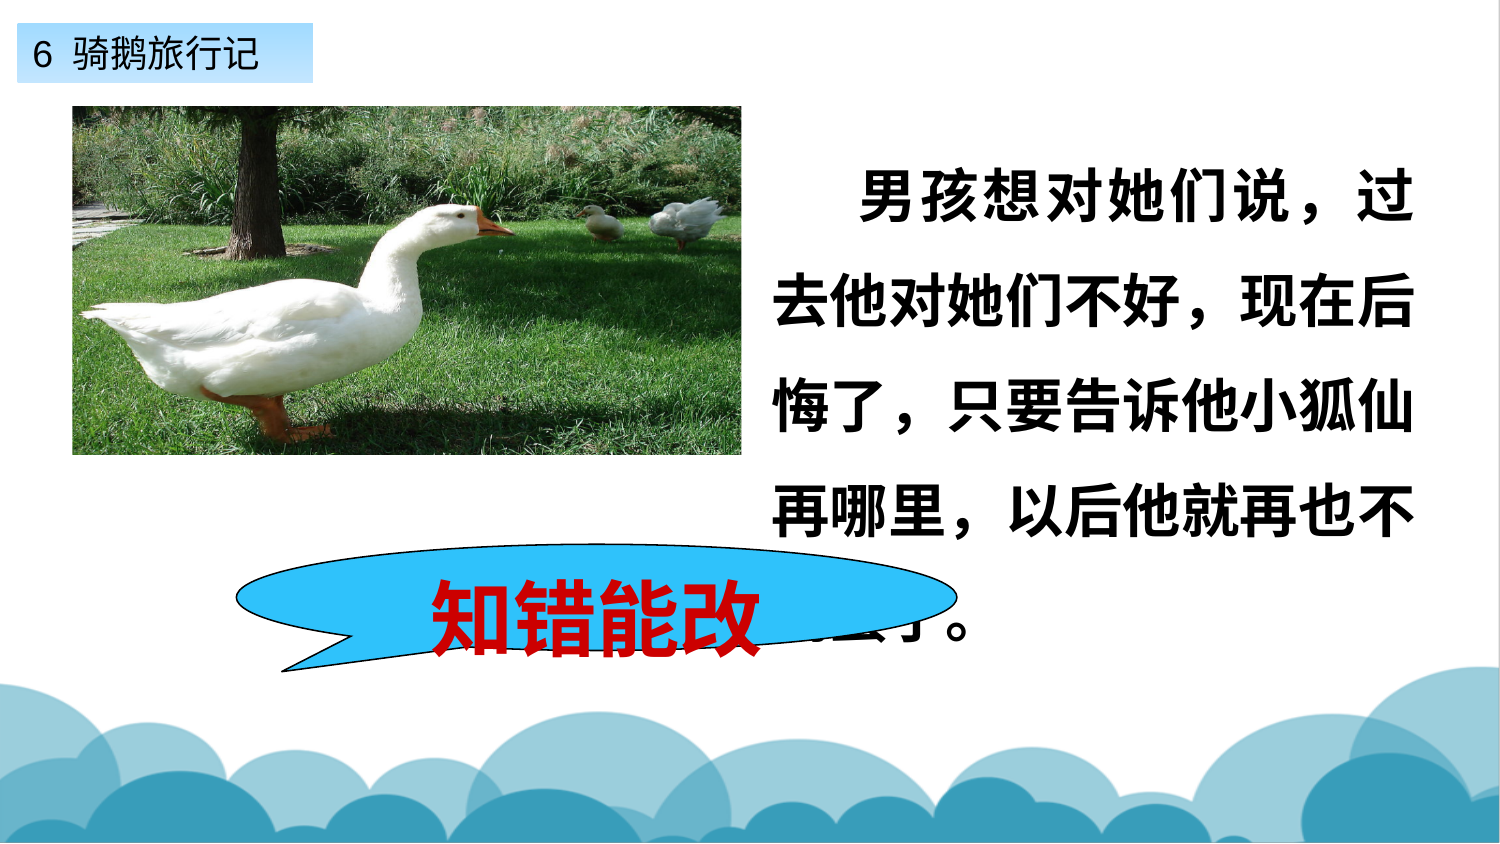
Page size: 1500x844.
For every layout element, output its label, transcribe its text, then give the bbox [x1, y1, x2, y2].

picture [0, 0, 1500, 844]
text_box 知错能改 [236, 544, 957, 672]
text_box 男孩想对她们说，过去他对她们不好，现在后悔了，只要告诉他小狐仙再哪里，以后他就再也不捣蛋了。 [756, 116, 1431, 657]
